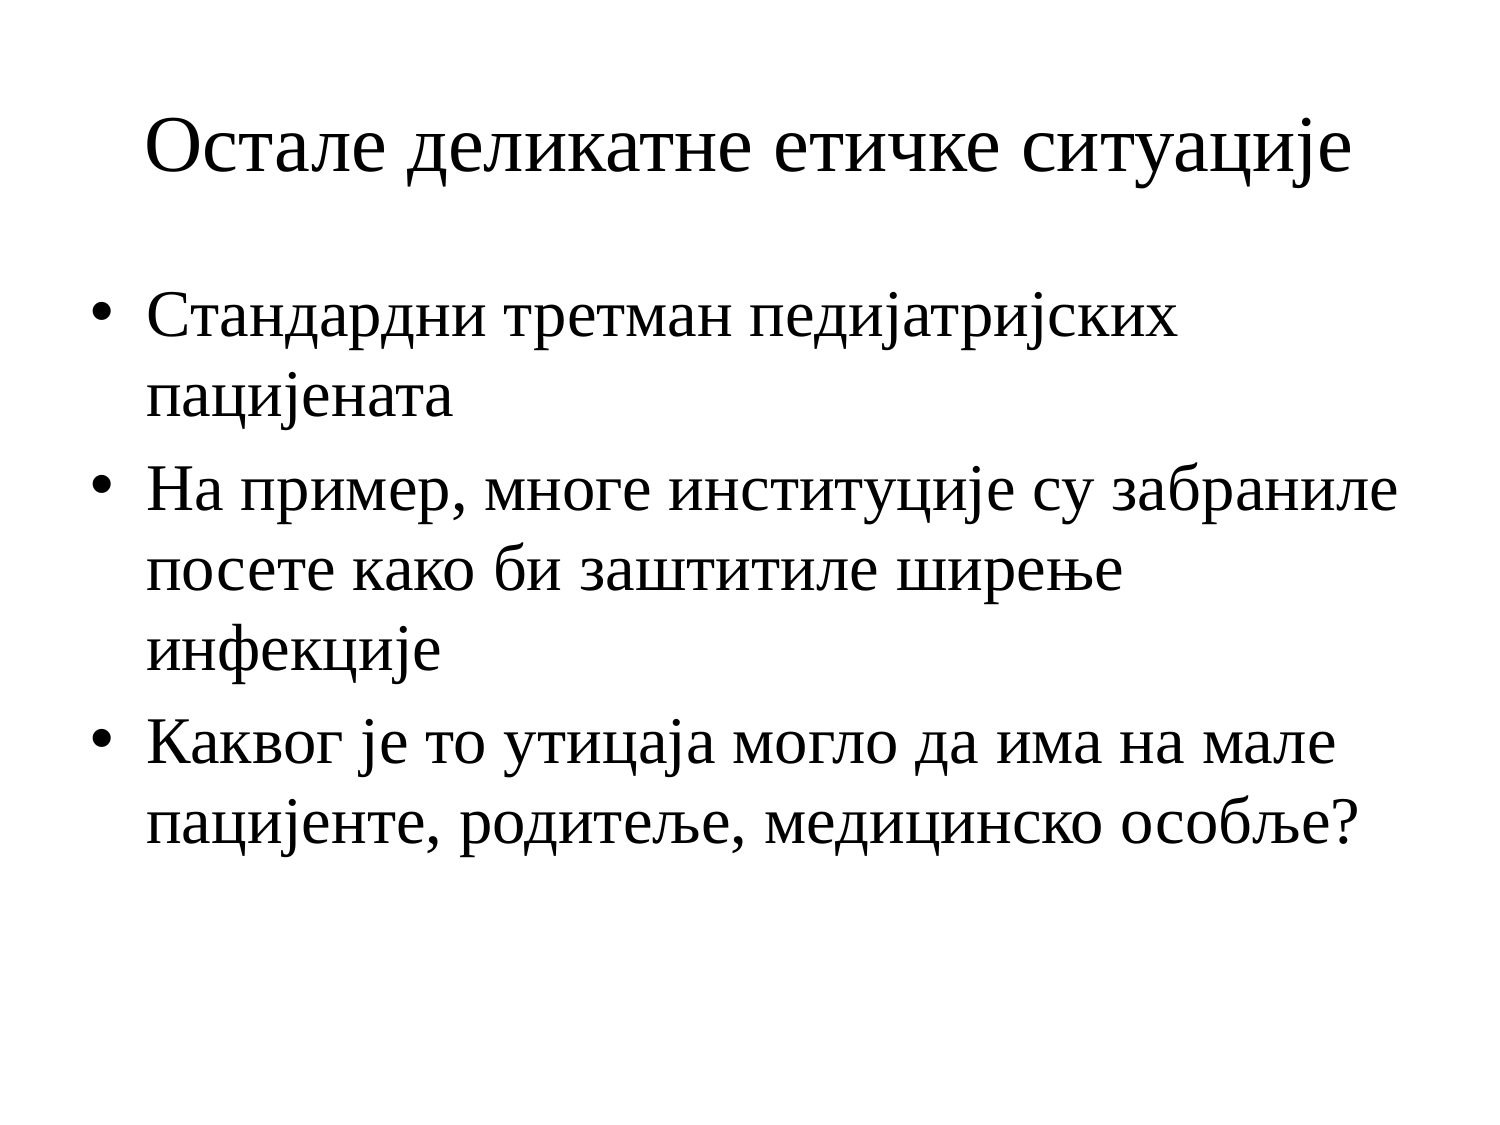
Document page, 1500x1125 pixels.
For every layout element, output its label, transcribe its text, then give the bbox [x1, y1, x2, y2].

title Остале деликатне етичке ситуације [75, 45, 1425, 233]
list Стандардни третман педијатријских пацијената На пример, многе институције су забраниле посете како би заштитиле ширење инфекције Каквог је то утицаја могло да има на мале пацијенте, родитеље, медицинско особље? [75, 262, 1425, 1005]
